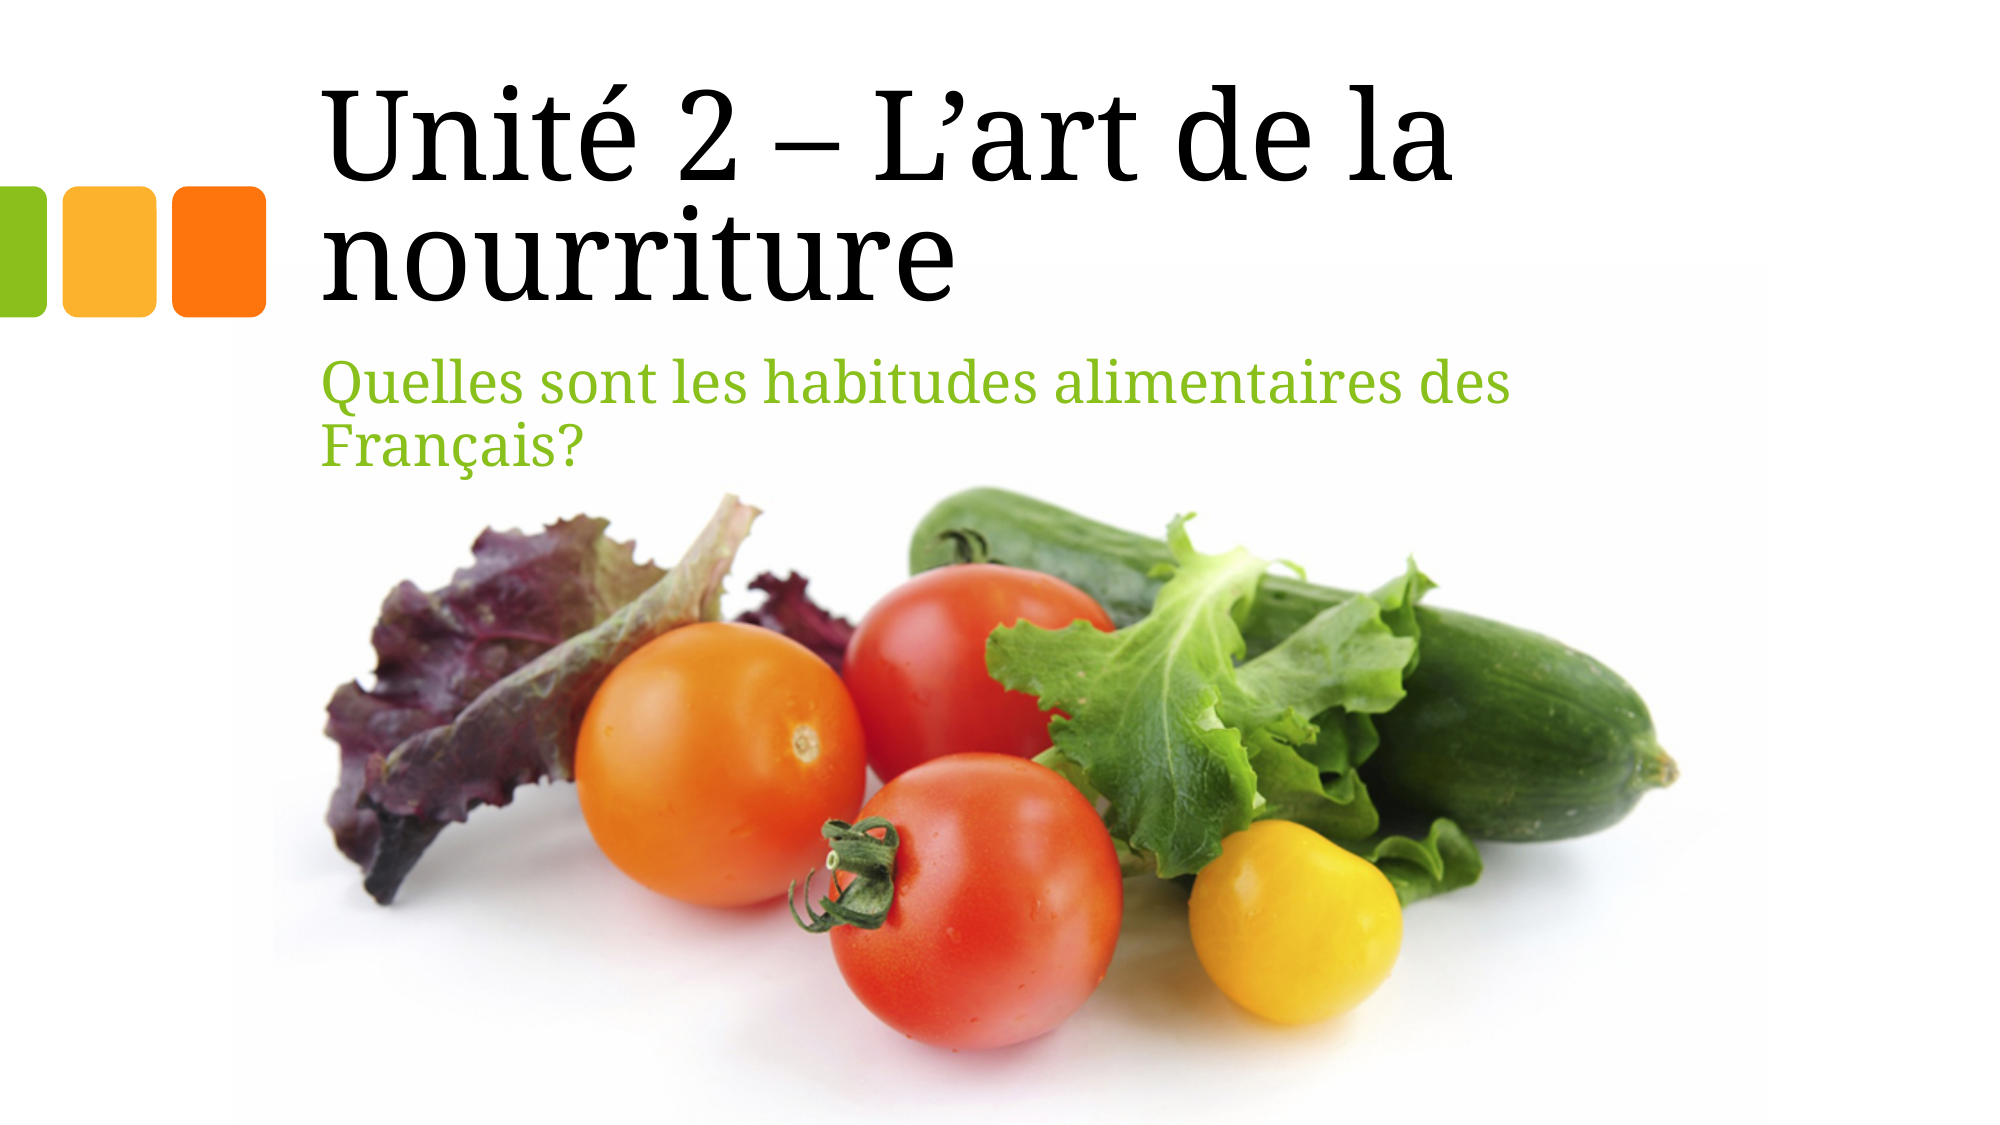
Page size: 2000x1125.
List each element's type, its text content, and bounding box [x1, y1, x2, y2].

subtitle Quelles sont les habitudes alimentaires des Français? [299, 342, 1800, 489]
picture [0, 0, 2000, 1125]
title Unité 2 – L’art de la nourriture [299, 59, 1800, 335]
